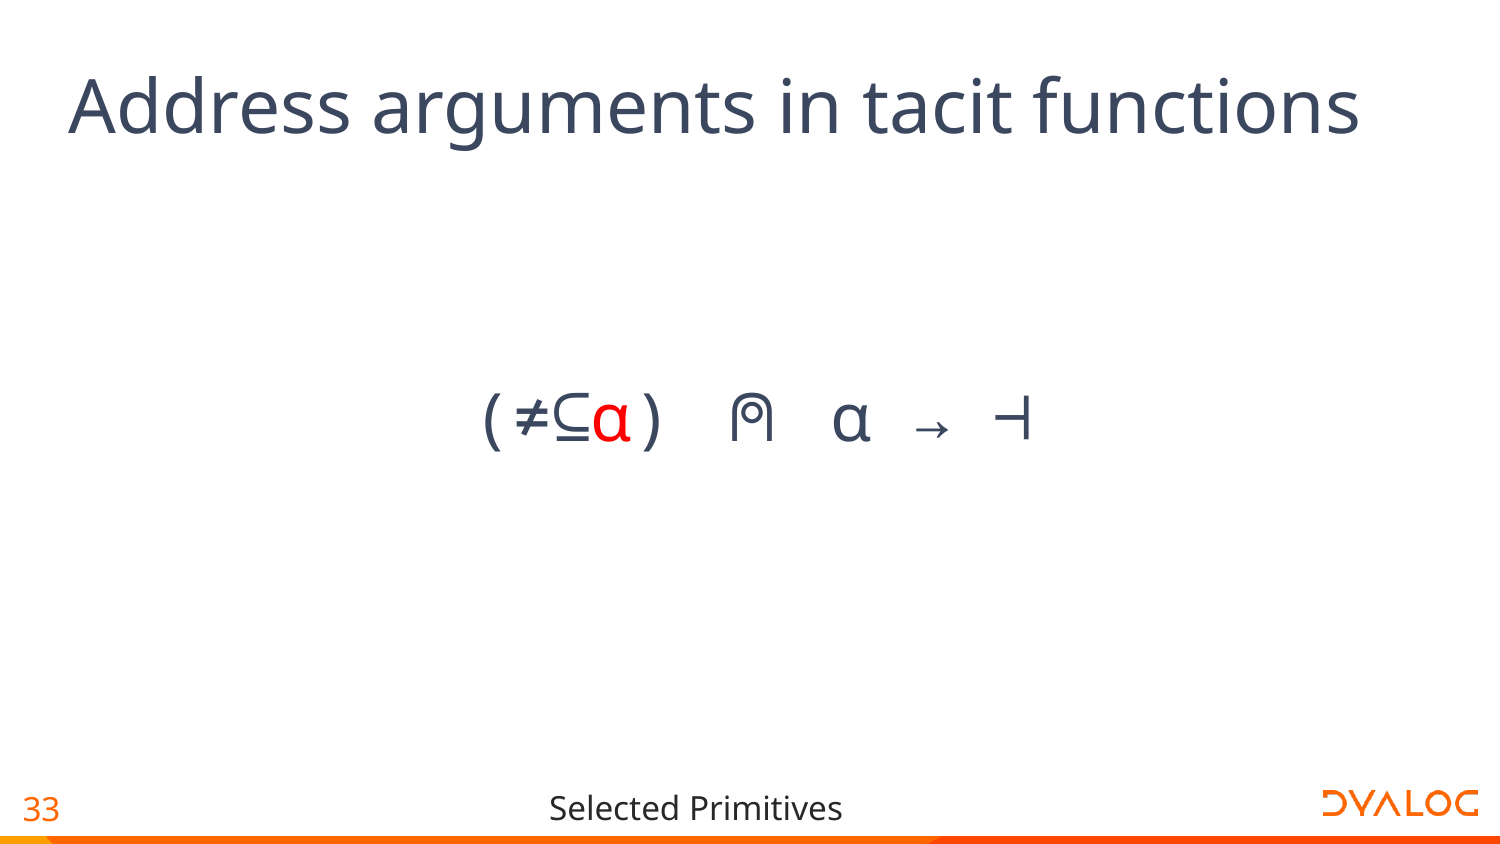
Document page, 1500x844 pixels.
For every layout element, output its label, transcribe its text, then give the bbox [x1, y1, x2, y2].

picture [1323, 790, 1478, 816]
list (≠⊆⍺) ⍝ ⍺ → ⊣ [53, 207, 1453, 740]
picture [0, 836, 1500, 844]
title Address arguments in tacit functions [53, 43, 1453, 157]
